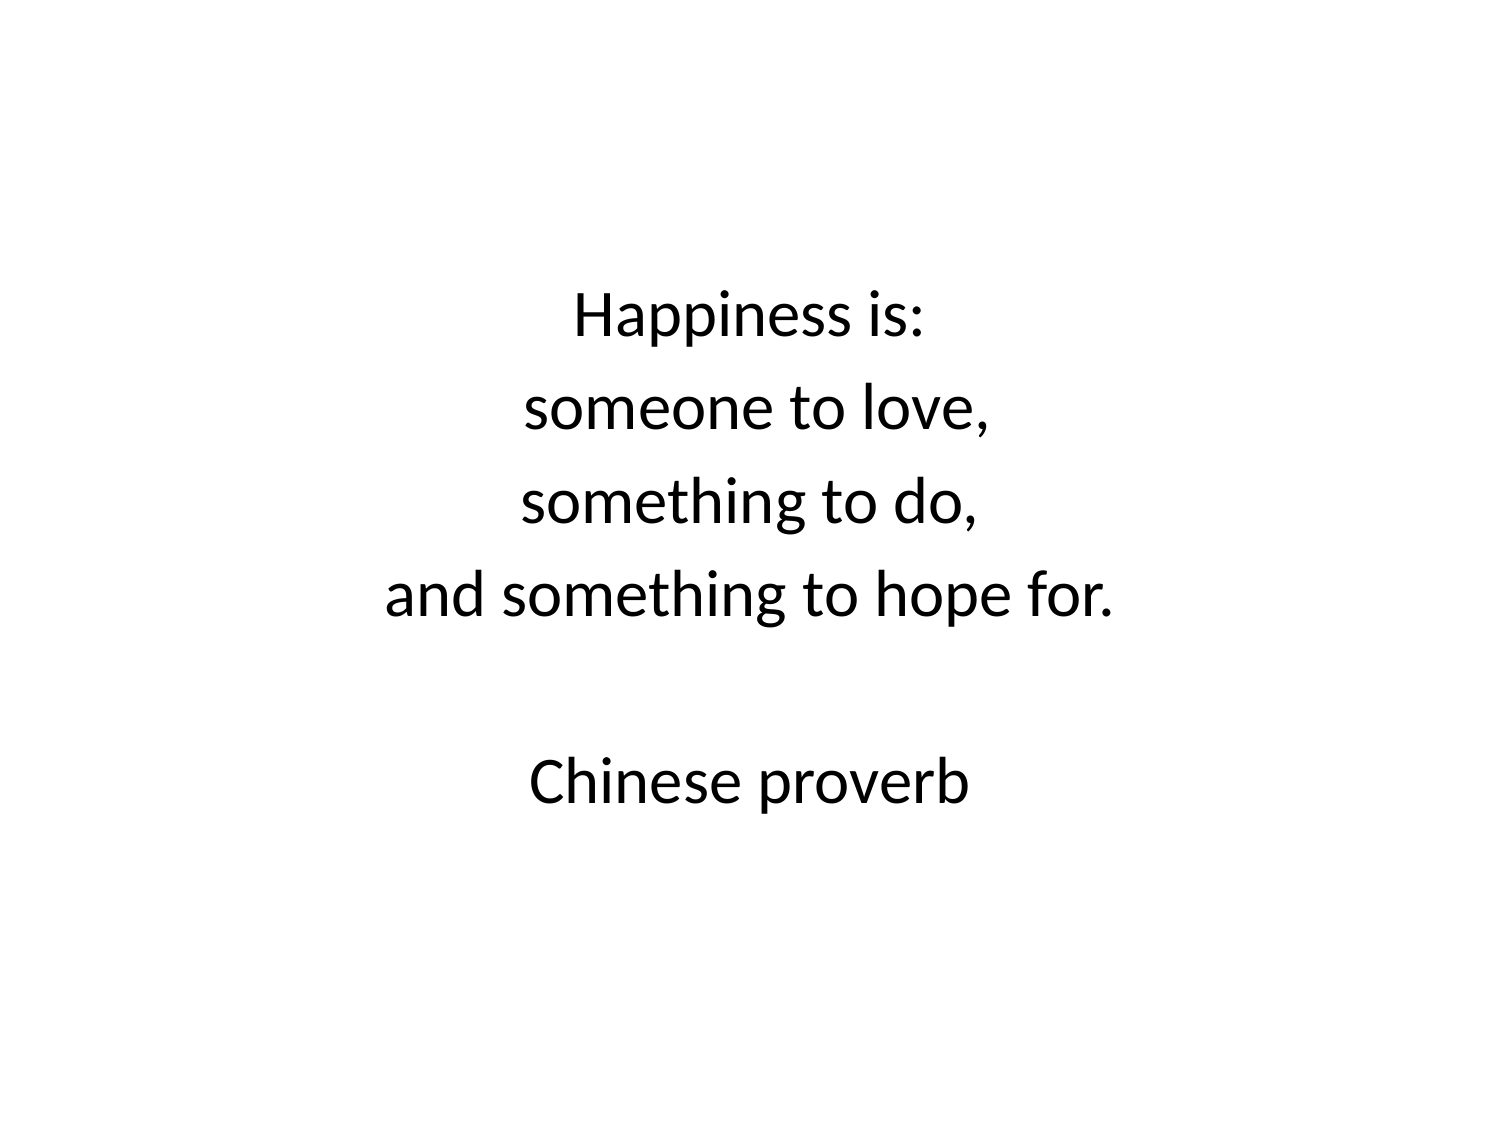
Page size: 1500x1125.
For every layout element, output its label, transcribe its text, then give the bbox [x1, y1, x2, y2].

list Happiness is: someone to love, something to do, and something to hope for. Chinese proverb [75, 262, 1425, 1005]
